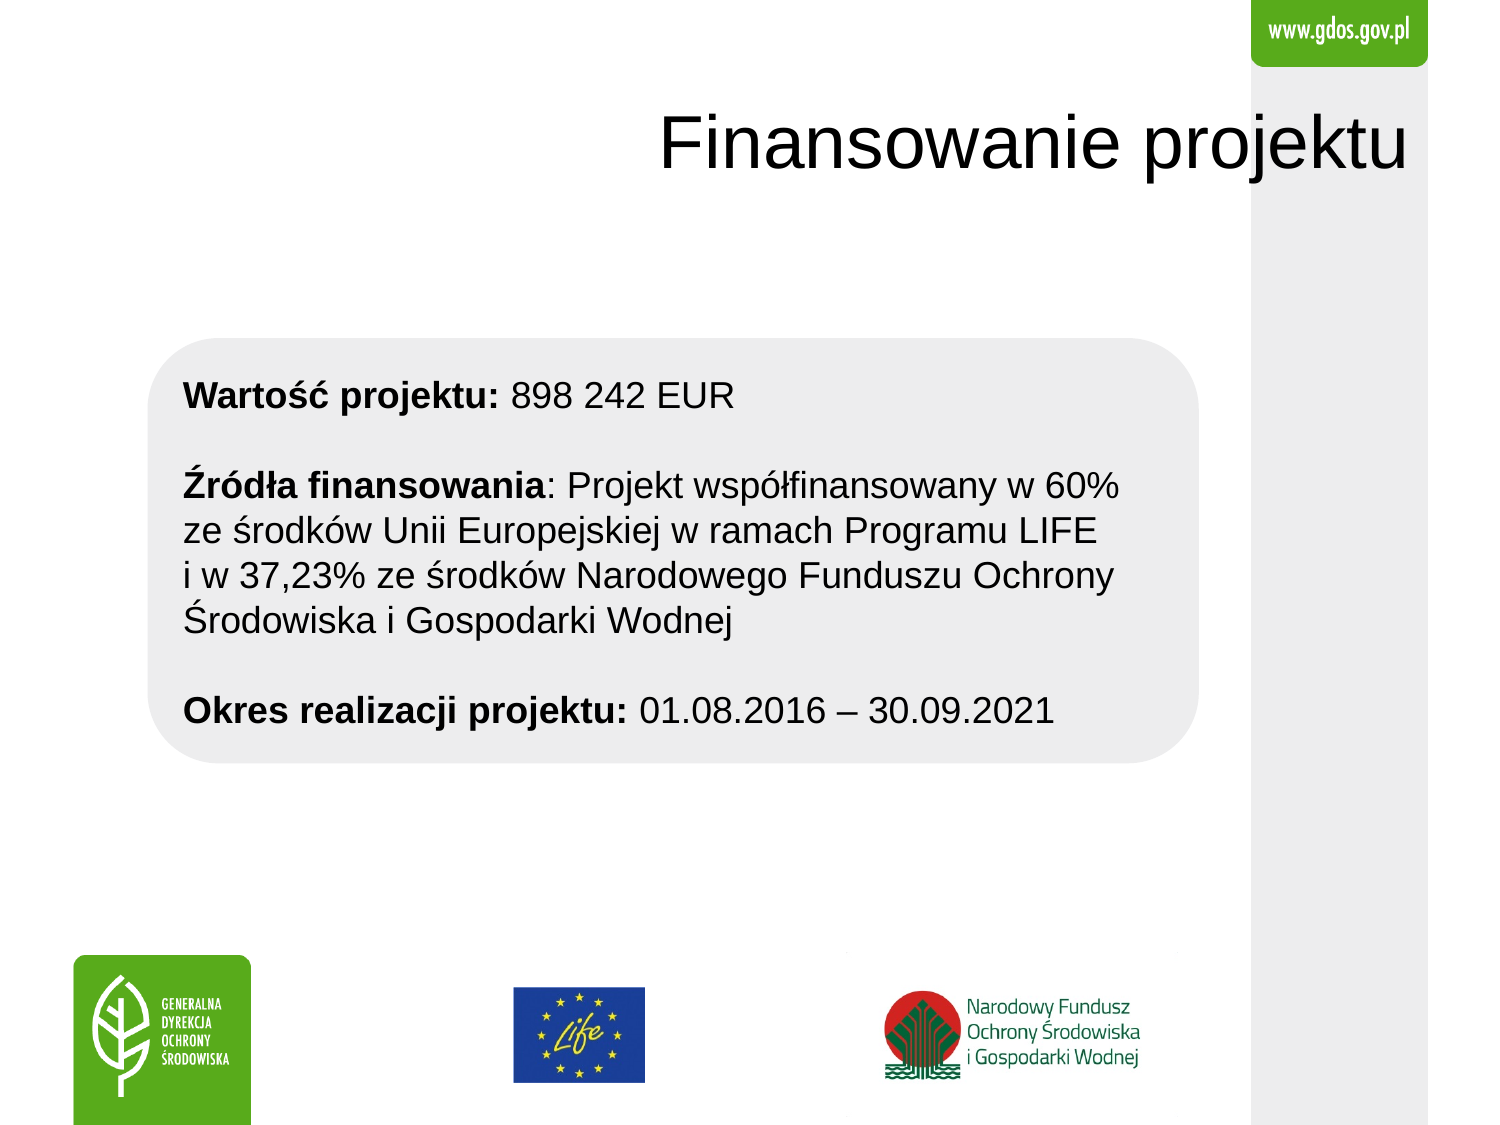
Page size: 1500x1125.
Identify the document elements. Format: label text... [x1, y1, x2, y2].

title Finansowanie projektu [442, 90, 1425, 278]
picture [0, 0, 1500, 1125]
text_box Wartość projektu: 898 242 EUR Źródła finansowania: Projekt współfinansowany w 60% ze środków Unii Europejskiej w ramach Programu LIFE i w 37,23% ze środków Narodowego Funduszu Ochrony Środowiska i Gospodarki Wodnej Okres realizacji projektu: 01.08.2016 – 30.09.2021 [145, 335, 1201, 766]
